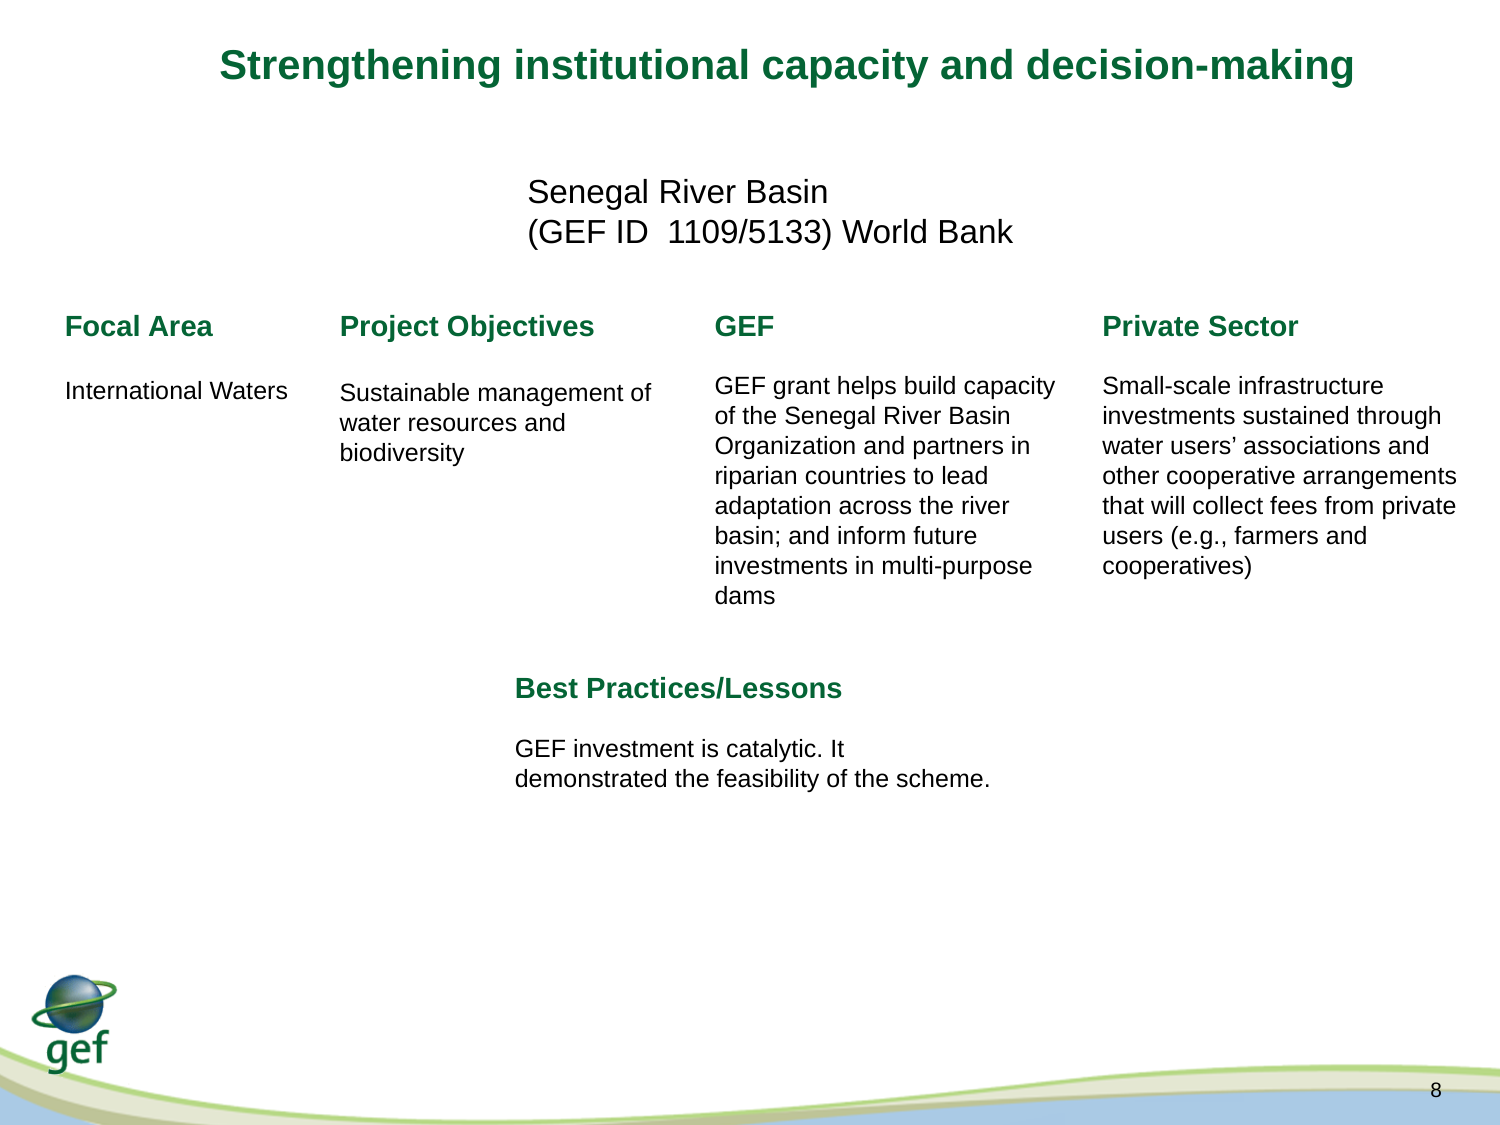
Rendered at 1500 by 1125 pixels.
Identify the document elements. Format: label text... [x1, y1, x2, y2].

text_box Sustainable management of water resources and biodiversity [324, 368, 699, 474]
text_box Small-scale infrastructure investments sustained through water users’ associations and other cooperative arrangements that will collect fees from private users (e.g., farmers and cooperatives) [1087, 362, 1488, 587]
title Strengthening institutional capacity and decision-making [174, 37, 1400, 88]
picture [0, 922, 1500, 1125]
text_box Senegal River Basin (GEF ID 1109/5133) World Bank [512, 162, 1137, 258]
text_box GEF grant helps build capacity of the Senegal River Basin Organization and partners in riparian countries to lead adaptation across the river basin; and inform future investments in multi-purpose dams [699, 362, 1075, 617]
text_box International Waters [50, 367, 350, 412]
text_box GEF [699, 299, 938, 350]
text_box Best Practices/Lessons [500, 662, 925, 713]
text_box Focal Area [49, 299, 288, 350]
text_box Private Sector [1087, 299, 1325, 350]
text_box Project Objectives [324, 299, 663, 350]
text_box GEF investment is catalytic. It demonstrated the feasibility of the scheme. [499, 724, 1013, 800]
